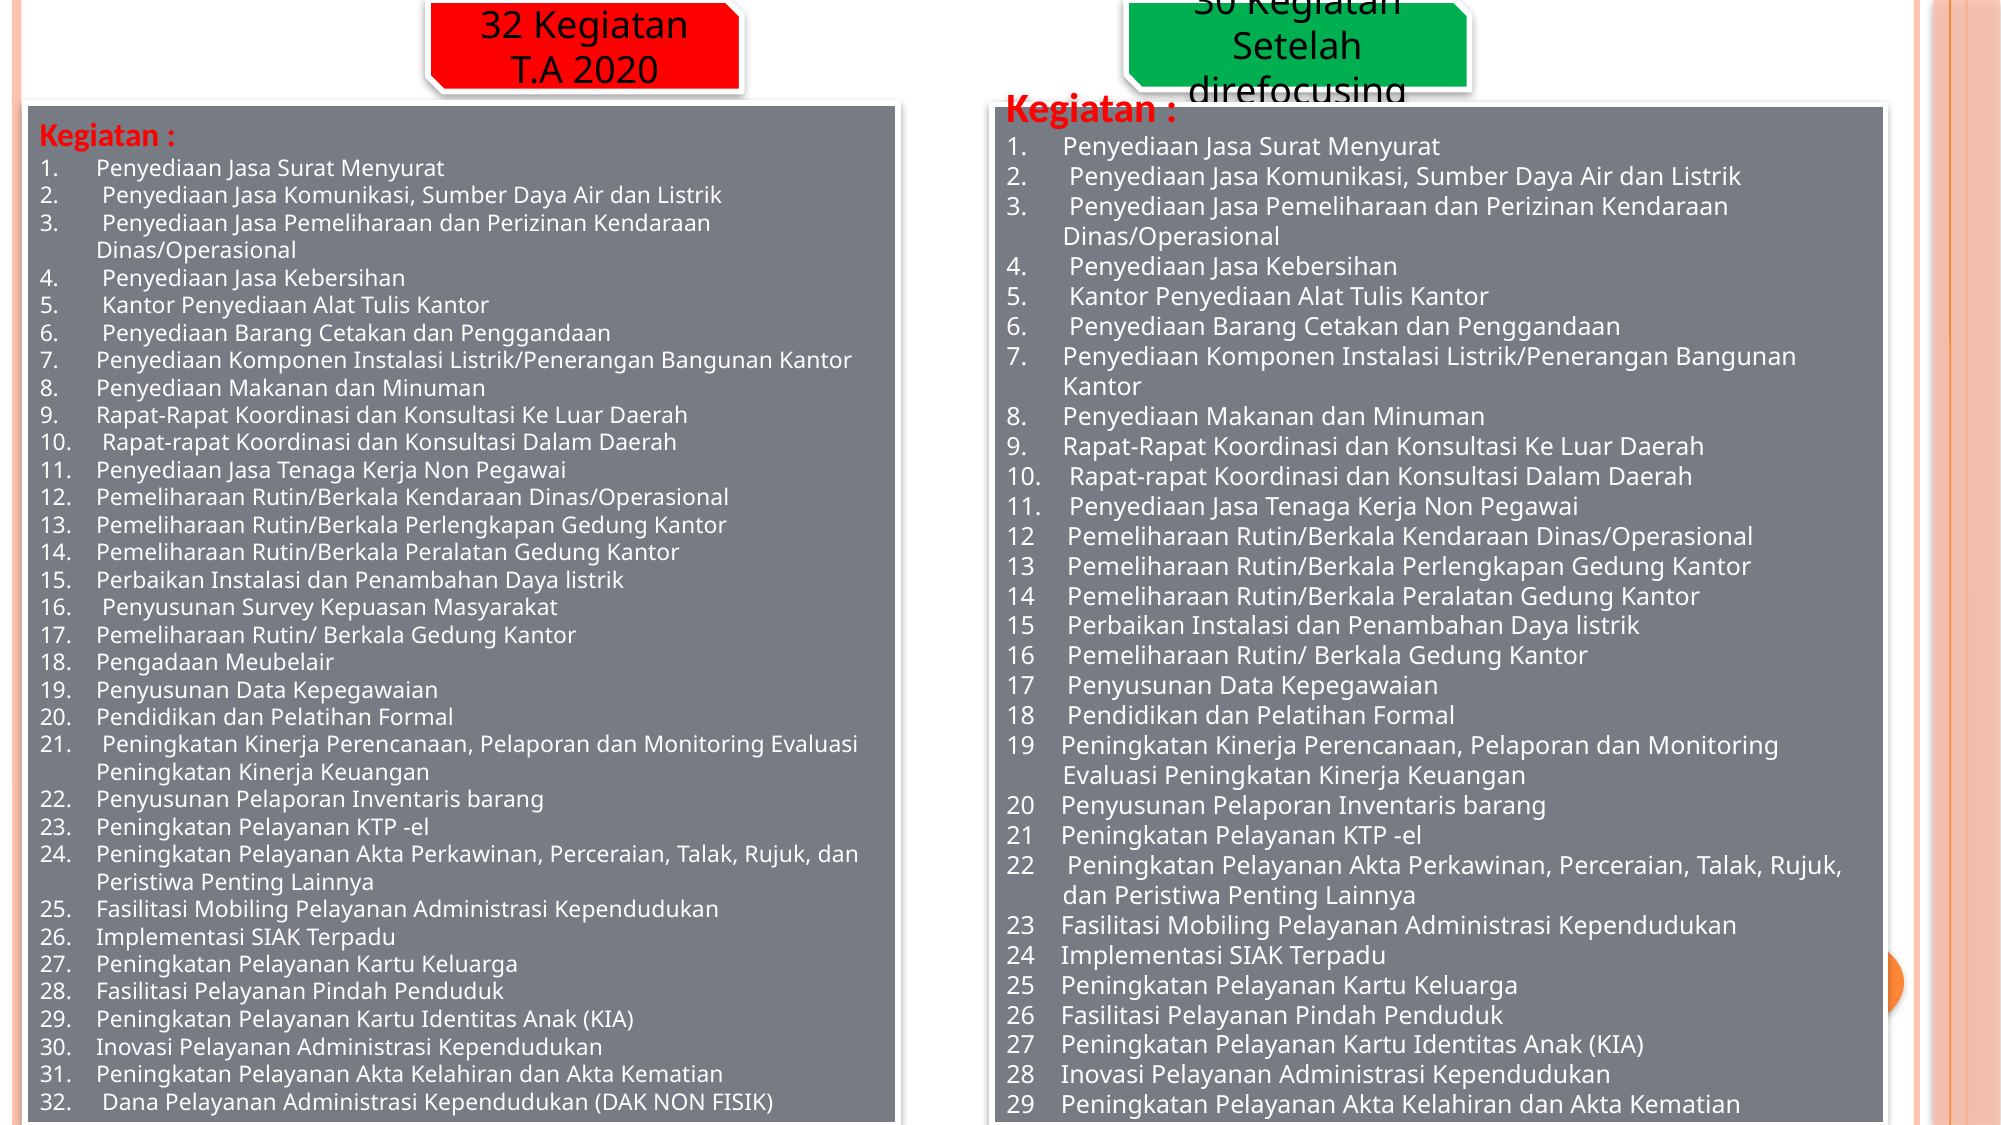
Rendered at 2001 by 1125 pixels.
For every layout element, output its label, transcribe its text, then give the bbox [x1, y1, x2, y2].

text_box 30 Kegiatan Setelah direfocusing [1123, 0, 1473, 93]
text_box 32 Kegiatan T.A 2020 [425, 0, 745, 95]
text_box Kegiatan : Penyediaan Jasa Surat Menyurat Penyediaan Jasa Komunikasi, Sumber Daya Air dan Listrik Penyediaan Jasa Pemeliharaan dan Perizinan Kendaraan Dinas/Operasional Penyediaan Jasa Kebersihan Kantor Penyediaan Alat Tulis Kantor Penyediaan Barang Cetakan dan Penggandaan Penyediaan Komponen Instalasi Listrik/Penerangan Bangunan Kantor Penyediaan Makanan dan Minuman Rapat-Rapat Koordinasi dan Konsultasi Ke Luar Daerah Rapat-rapat Koordinasi dan Konsultasi Dalam Daerah Penyediaan Jasa Tenaga Kerja Non Pegawai Pemeliharaan Rutin/Berkala Kendaraan Dinas/Operasional Pemeliharaan Rutin/Berkala Perlengkapan Gedung Kantor Pemeliharaan Rutin/Berkala Peralatan Gedung Kantor Perbaikan Instalasi dan Penambahan Daya listrik Penyusunan Survey Kepuasan Masyarakat Pemeliharaan Rutin/ Berkala Gedung Kantor Pengadaan Meubelair Penyusunan Data Kepegawaian Pendidikan dan Pelatihan Formal Peningkatan Kinerja Perencanaan, Pelaporan dan Monitoring Evaluasi Peningkatan Kinerja Keuangan Penyusunan Pelaporan Inventaris barang Peningkatan Pelayanan KTP -el Peningkatan Pelayanan Akta Perkawinan, Perceraian, Talak, Rujuk, dan Peristiwa Penting Lainnya Fasilitasi Mobiling Pelayanan Administrasi Kependudukan Implementasi SIAK Terpadu Peningkatan Pelayanan Kartu Keluarga Fasilitasi Pelayanan Pindah Penduduk Peningkatan Pelayanan Kartu Identitas Anak (KIA) Inovasi Pelayanan Administrasi Kependudukan Peningkatan Pelayanan Akta Kelahiran dan Akta Kematian Dana Pelayanan Administrasi Kependudukan (DAK NON FISIK) [22, 100, 901, 1125]
text_box Kegiatan : Penyediaan Jasa Surat Menyurat Penyediaan Jasa Komunikasi, Sumber Daya Air dan Listrik Penyediaan Jasa Pemeliharaan dan Perizinan Kendaraan Dinas/Operasional Penyediaan Jasa Kebersihan Kantor Penyediaan Alat Tulis Kantor Penyediaan Barang Cetakan dan Penggandaan Penyediaan Komponen Instalasi Listrik/Penerangan Bangunan Kantor Penyediaan Makanan dan Minuman Rapat-Rapat Koordinasi dan Konsultasi Ke Luar Daerah Rapat-rapat Koordinasi dan Konsultasi Dalam Daerah Penyediaan Jasa Tenaga Kerja Non Pegawai 12 Pemeliharaan Rutin/Berkala Kendaraan Dinas/Operasional 13 Pemeliharaan Rutin/Berkala Perlengkapan Gedung Kantor 14 Pemeliharaan Rutin/Berkala Peralatan Gedung Kantor 15 Perbaikan Instalasi dan Penambahan Daya listrik 16 Pemeliharaan Rutin/ Berkala Gedung Kantor 17 Penyusunan Data Kepegawaian 18 Pendidikan dan Pelatihan Formal 19 Peningkatan Kinerja Perencanaan, Pelaporan dan Monitoring Evaluasi Peningkatan Kinerja Keuangan 20 Penyusunan Pelaporan Inventaris barang 21 Peningkatan Pelayanan KTP -el 22 Peningkatan Pelayanan Akta Perkawinan, Perceraian, Talak, Rujuk, dan Peristiwa Penting Lainnya 23 Fasilitasi Mobiling Pelayanan Administrasi Kependudukan 24 Implementasi SIAK Terpadu 25 Peningkatan Pelayanan Kartu Keluarga 26 Fasilitasi Pelayanan Pindah Penduduk 27 Peningkatan Pelayanan Kartu Identitas Anak (KIA) 28 Inovasi Pelayanan Administrasi Kependudukan 29 Peningkatan Pelayanan Akta Kelahiran dan Akta Kematian 30 Dana Pelayanan Administrasi Kependudukan [989, 102, 1888, 1125]
